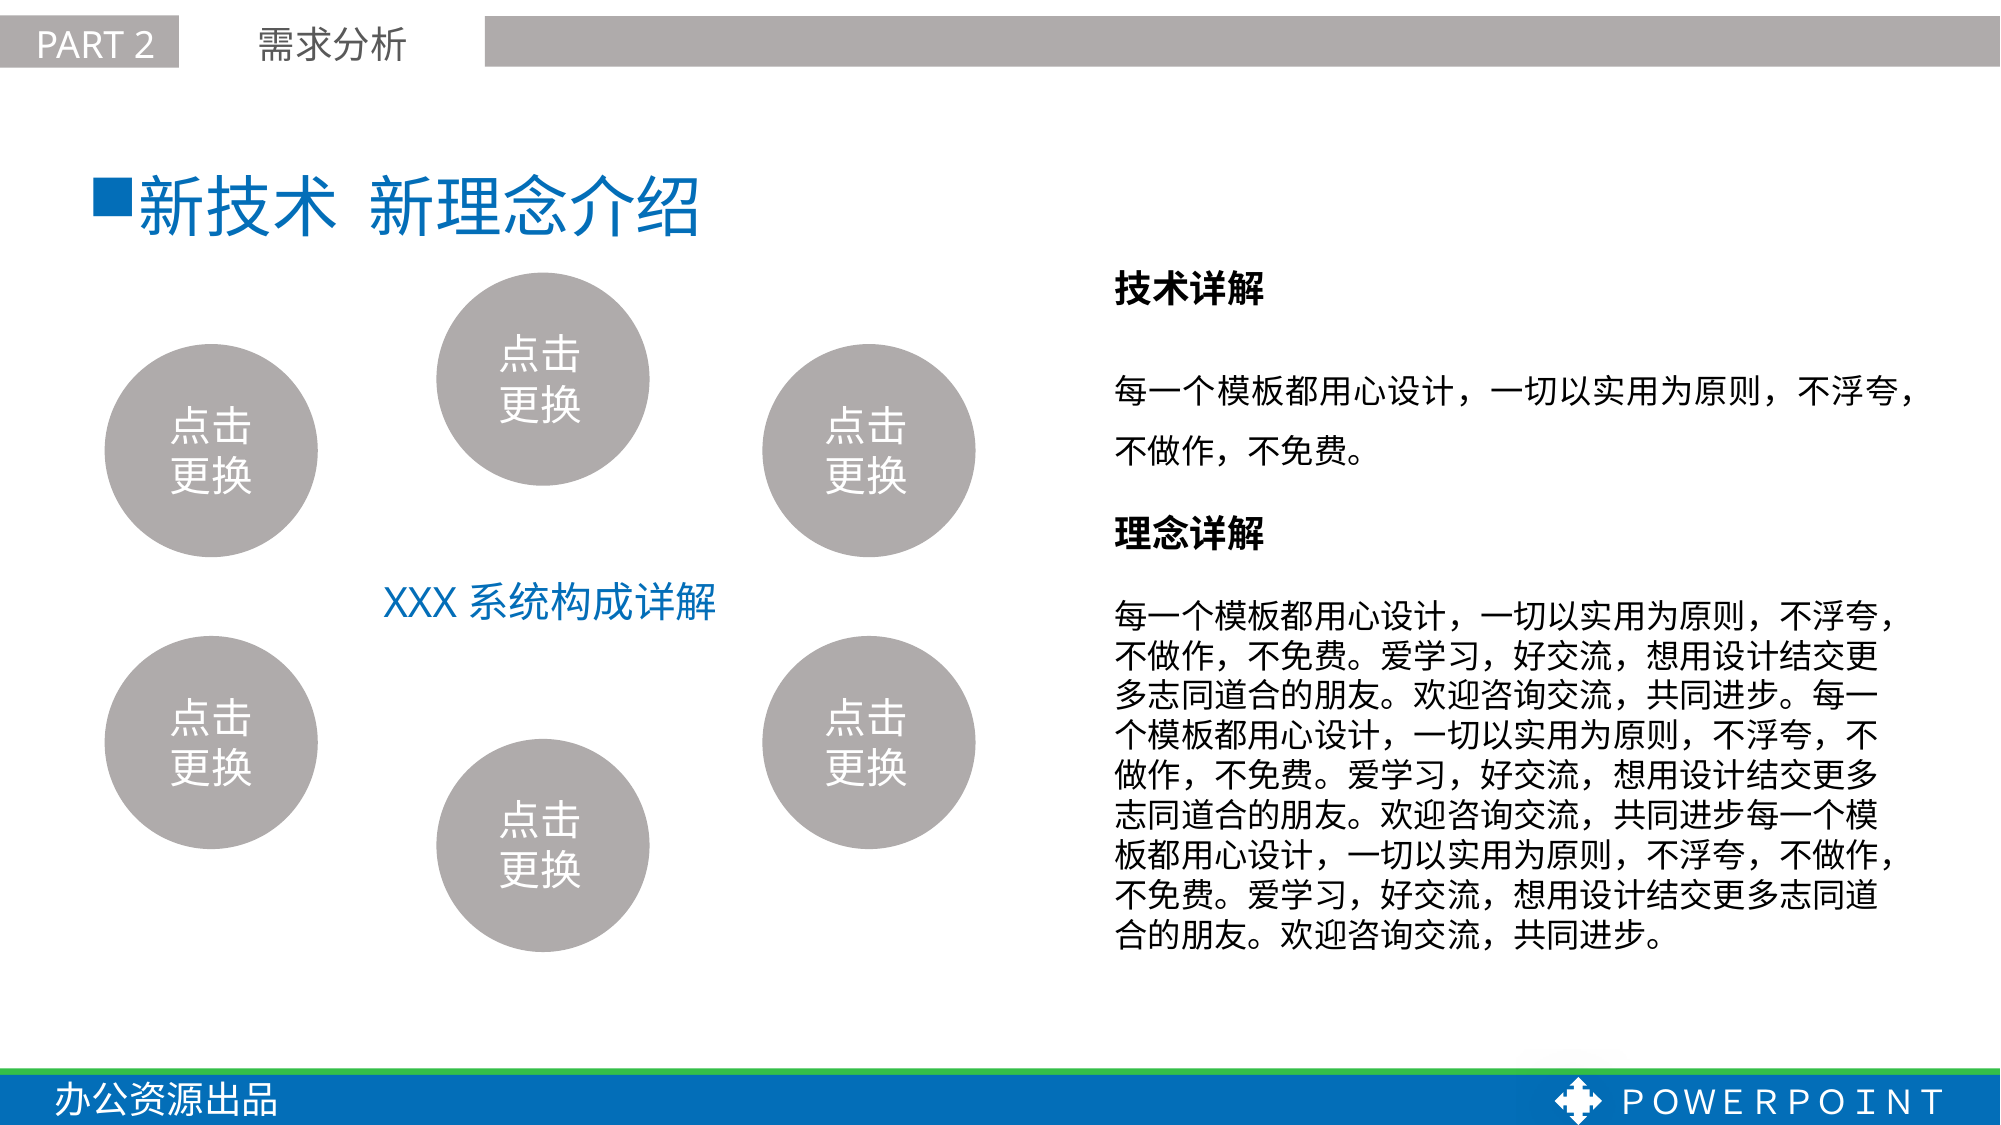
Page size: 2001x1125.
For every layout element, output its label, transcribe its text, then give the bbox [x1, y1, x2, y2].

text_box 点击更换 [483, 786, 603, 902]
text_box XXX系统构成详解 [332, 568, 769, 634]
text_box [435, 271, 651, 487]
text_box 点击更换 [483, 321, 603, 436]
text_box 点击更换 [154, 392, 274, 508]
text_box [103, 343, 319, 559]
text_box 技术详解 每一个模板都用心设计，一切以实用为原则，不浮夸，不做作，不免费。 理念详解 每一个模板都用心设计，一切以实用为原则，不浮夸，不做作，不免费。爱学习，好交流，想用设计结交更多志同道合的朋友。欢迎咨询交流，共同进步。每一个模板都用心设计，一切以实用为原则，不浮夸，不做作，不免费。爱学习，好交流，想用设计结交更多志同道合的朋友。欢迎咨询交流，共同进步每一个模板都用心设计，一切以实用为原则，不浮夸，不做作，不免费。爱学习，好交流，想用设计结交更多志同道合的朋友。欢迎咨询交流，共同进步。 [1100, 257, 1916, 962]
text_box 点击更换 [809, 392, 929, 508]
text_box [11, 13, 487, 75]
text_box 点击更换 [809, 684, 929, 800]
text_box [761, 343, 977, 559]
text_box [103, 634, 319, 851]
text_box 点击更换 [154, 684, 274, 800]
text_box 新技术 新理念介绍 [73, 157, 830, 253]
text_box [761, 634, 977, 851]
text_box [435, 737, 651, 954]
